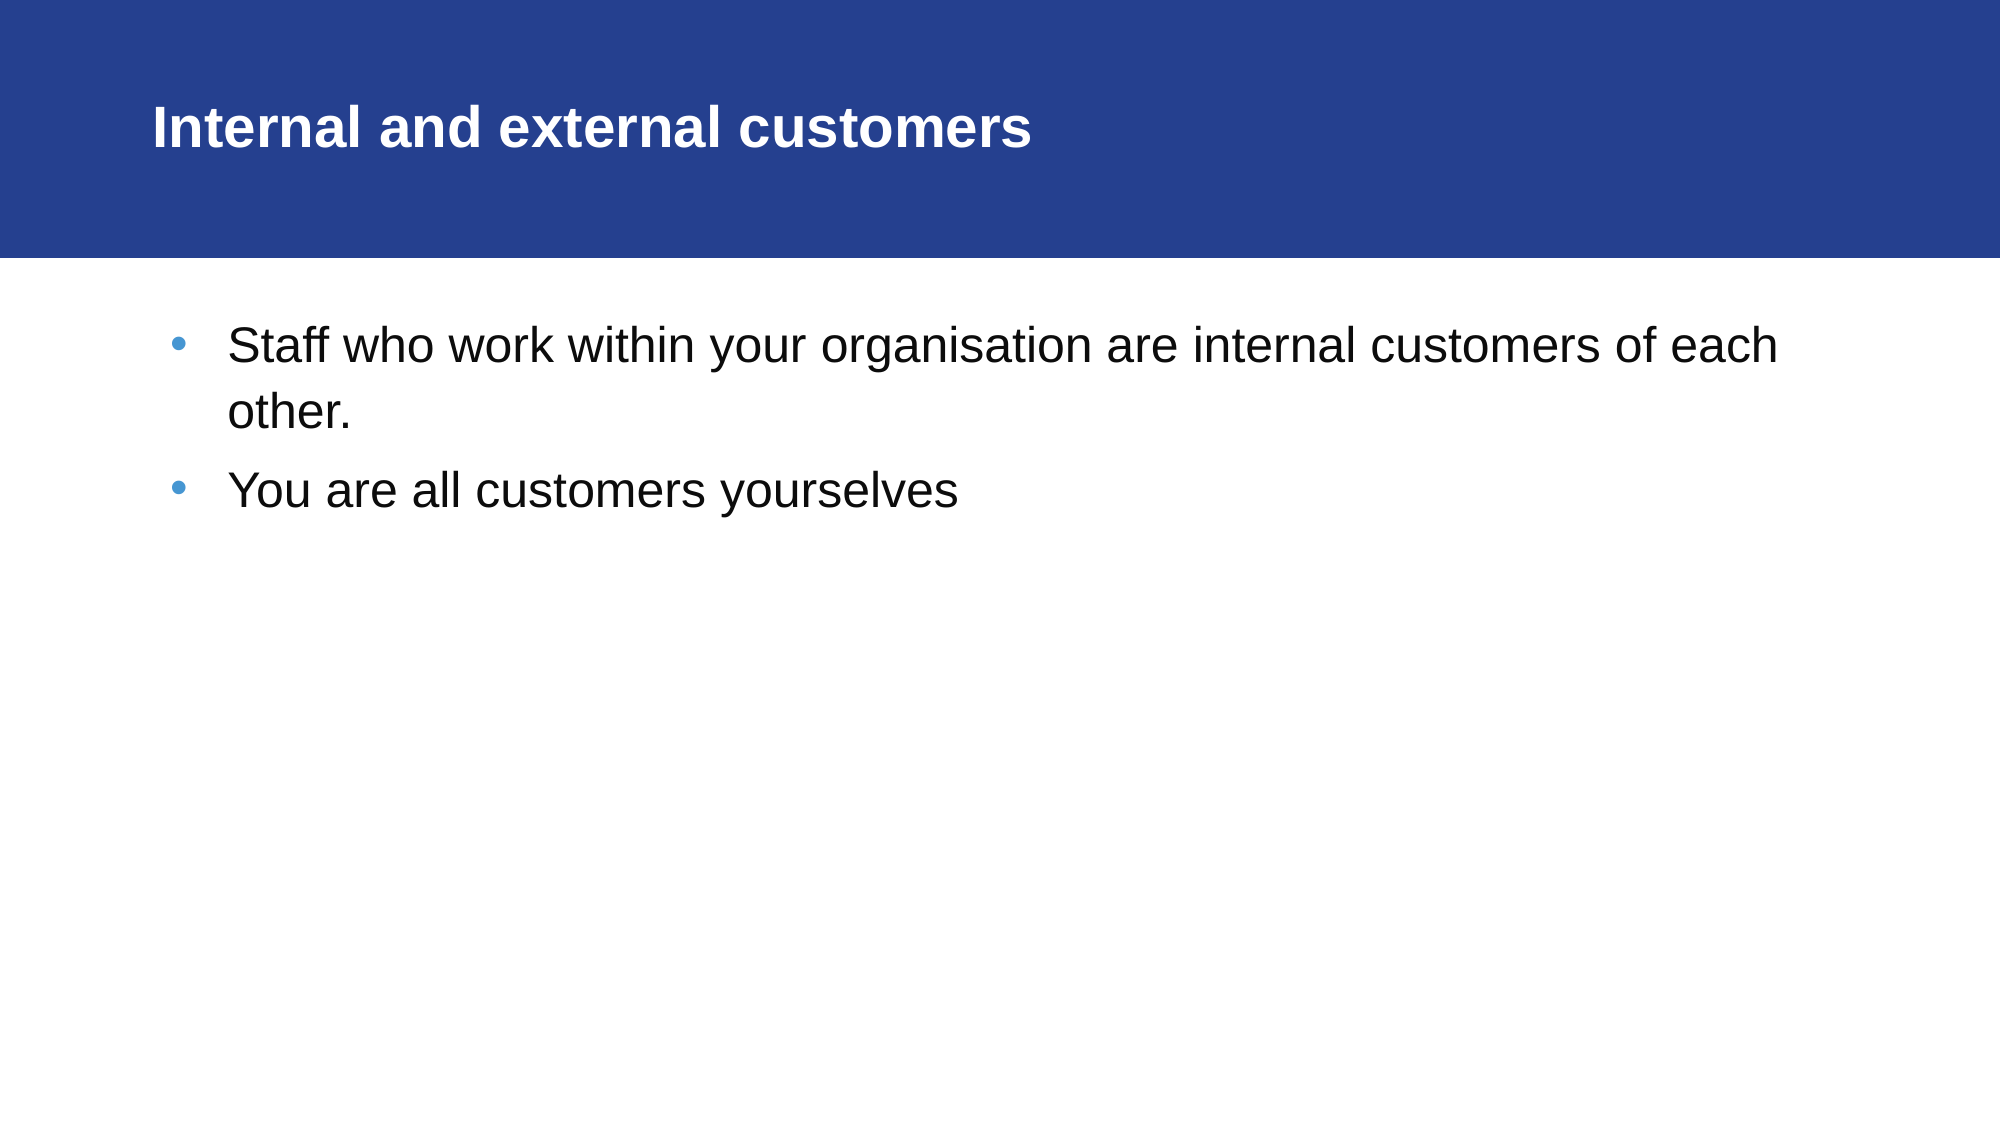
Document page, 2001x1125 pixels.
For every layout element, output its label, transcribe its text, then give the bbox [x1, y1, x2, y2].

title Internal and external customers [137, 20, 1863, 238]
list Staff who work within your organisation are internal customers of each other. You are all customers yourselves [137, 299, 1863, 1025]
